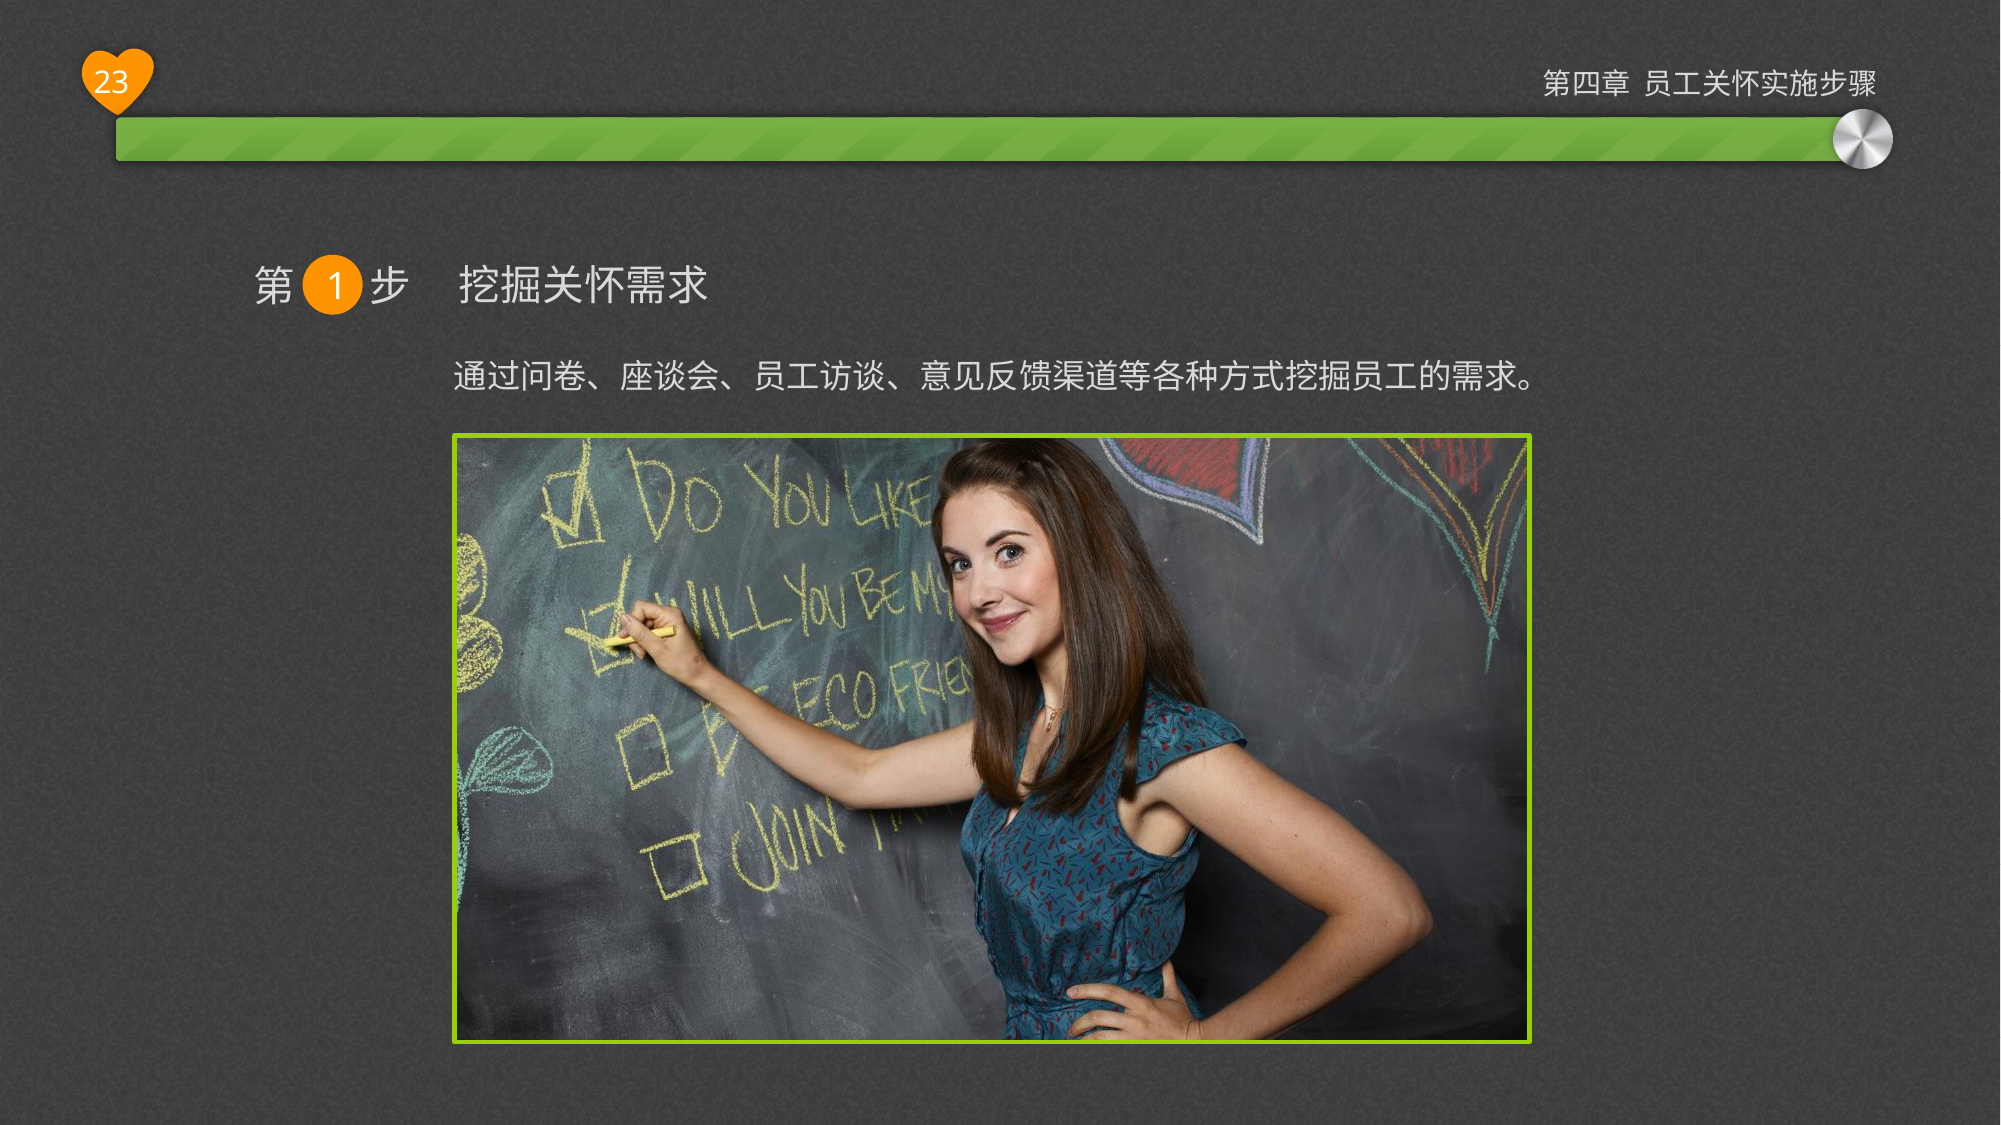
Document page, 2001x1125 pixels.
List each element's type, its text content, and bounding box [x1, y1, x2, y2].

picture [0, 0, 2001, 1125]
text_box 通过问卷、座谈会、员工访谈、意见反馈渠道等各种方式挖掘员工的需求。 [439, 335, 1876, 403]
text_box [225, 251, 1241, 318]
